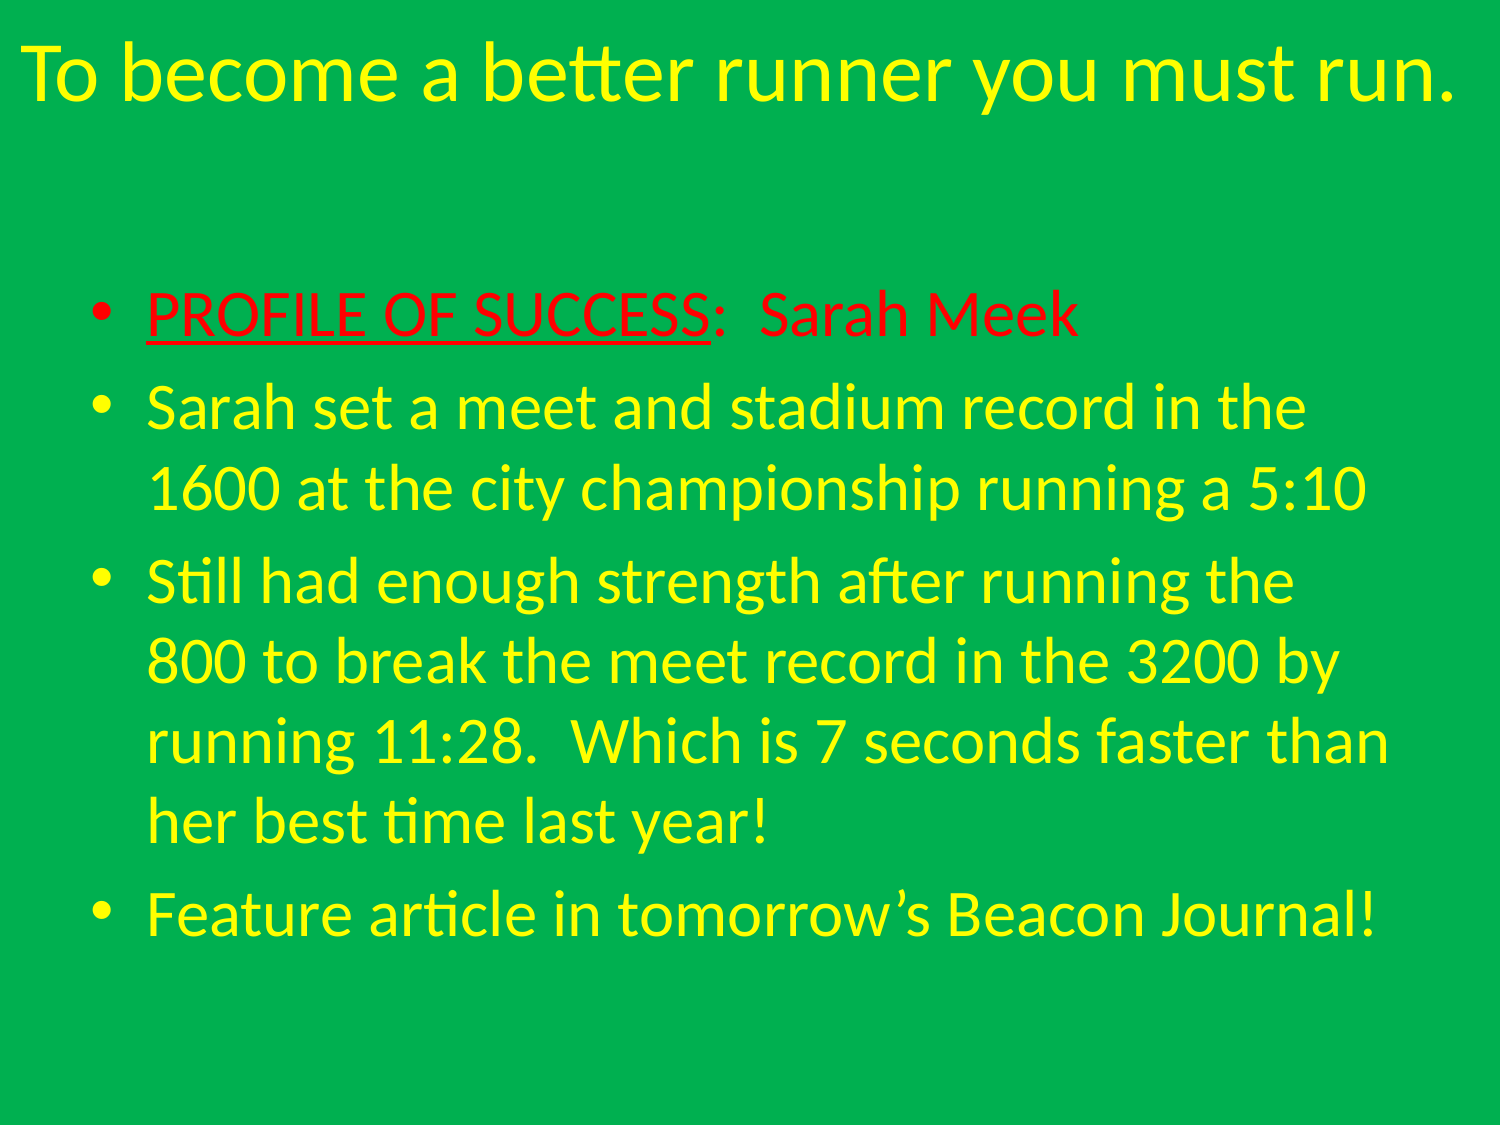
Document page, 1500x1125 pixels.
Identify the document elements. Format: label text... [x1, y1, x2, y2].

list PROFILE OF SUCCESS: Sarah Meek Sarah set a meet and stadium record in the 1600 at the city championship running a 5:10 Still had enough strength after running the 800 to break the meet record in the 3200 by running 11:28. Which is 7 seconds faster than her best time last year! Feature article in tomorrow’s Beacon Journal! [75, 262, 1425, 1005]
title To become a better runner you must run. [0, 0, 1500, 238]
